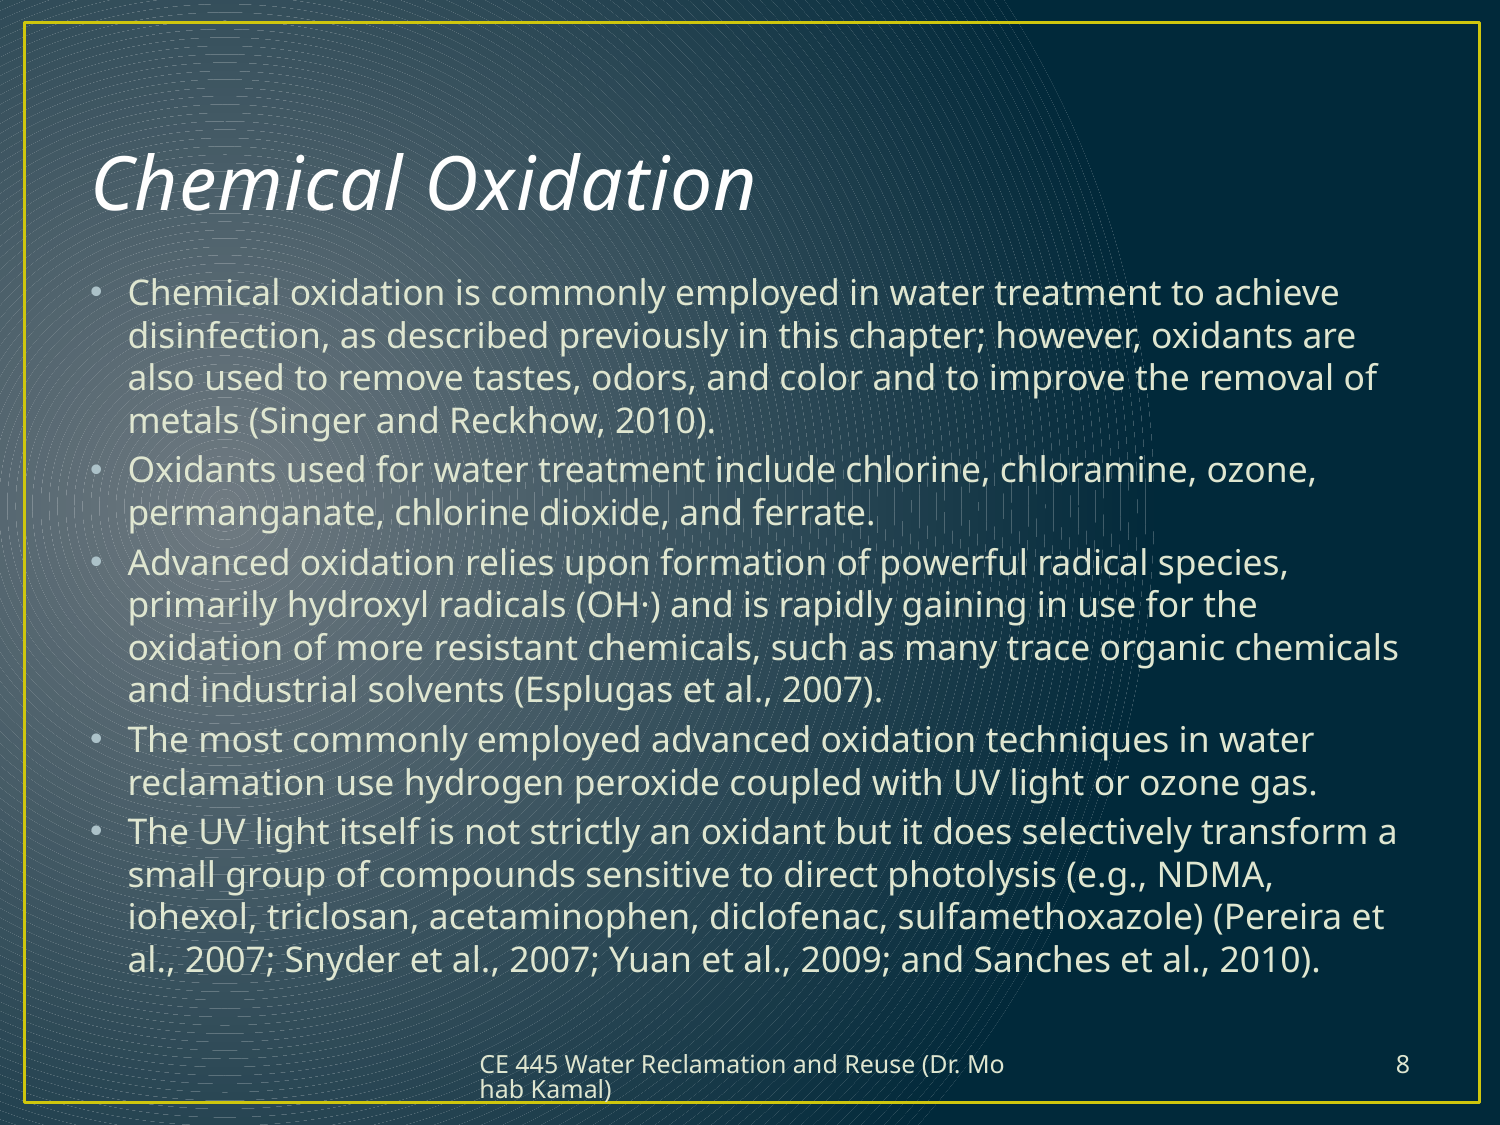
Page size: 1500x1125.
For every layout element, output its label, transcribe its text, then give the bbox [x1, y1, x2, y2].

list Chemical oxidation is commonly employed in water treatment to achieve disinfection, as described previously in this chapter; however, oxidants are also used to remove tastes, odors, and color and to improve the removal of metals (Singer and Reckhow, 2010). Oxidants used for water treatment include chlorine, chloramine, ozone, permanganate, chlorine dioxide, and ferrate. Advanced oxidation relies upon formation of powerful radical species, primarily hydroxyl radicals (OH·) and is rapidly gaining in use for the oxidation of more resistant chemicals, such as many trace organic chemicals and industrial solvents (Esplugas et al., 2007). The most commonly employed advanced oxidation techniques in water reclamation use hydrogen peroxide coupled with UV light or ozone gas. The UV light itself is not strictly an oxidant but it does selectively transform a small group of compounds sensitive to direct photolysis (e.g., NDMA, iohexol, triclosan, acetaminophen, diclofenac, sulfamethoxazole) (Pereira et al., 2007; Snyder et al., 2007; Yuan et al., 2009; and Sanches et al., 2010). [75, 262, 1425, 1005]
slide_number 8 [1074, 1035, 1425, 1096]
title Chemical Oxidation [75, 45, 1425, 233]
footer CE 445 Water Reclamation and Reuse (Dr. Mohab Kamal) [464, 1035, 1036, 1096]
